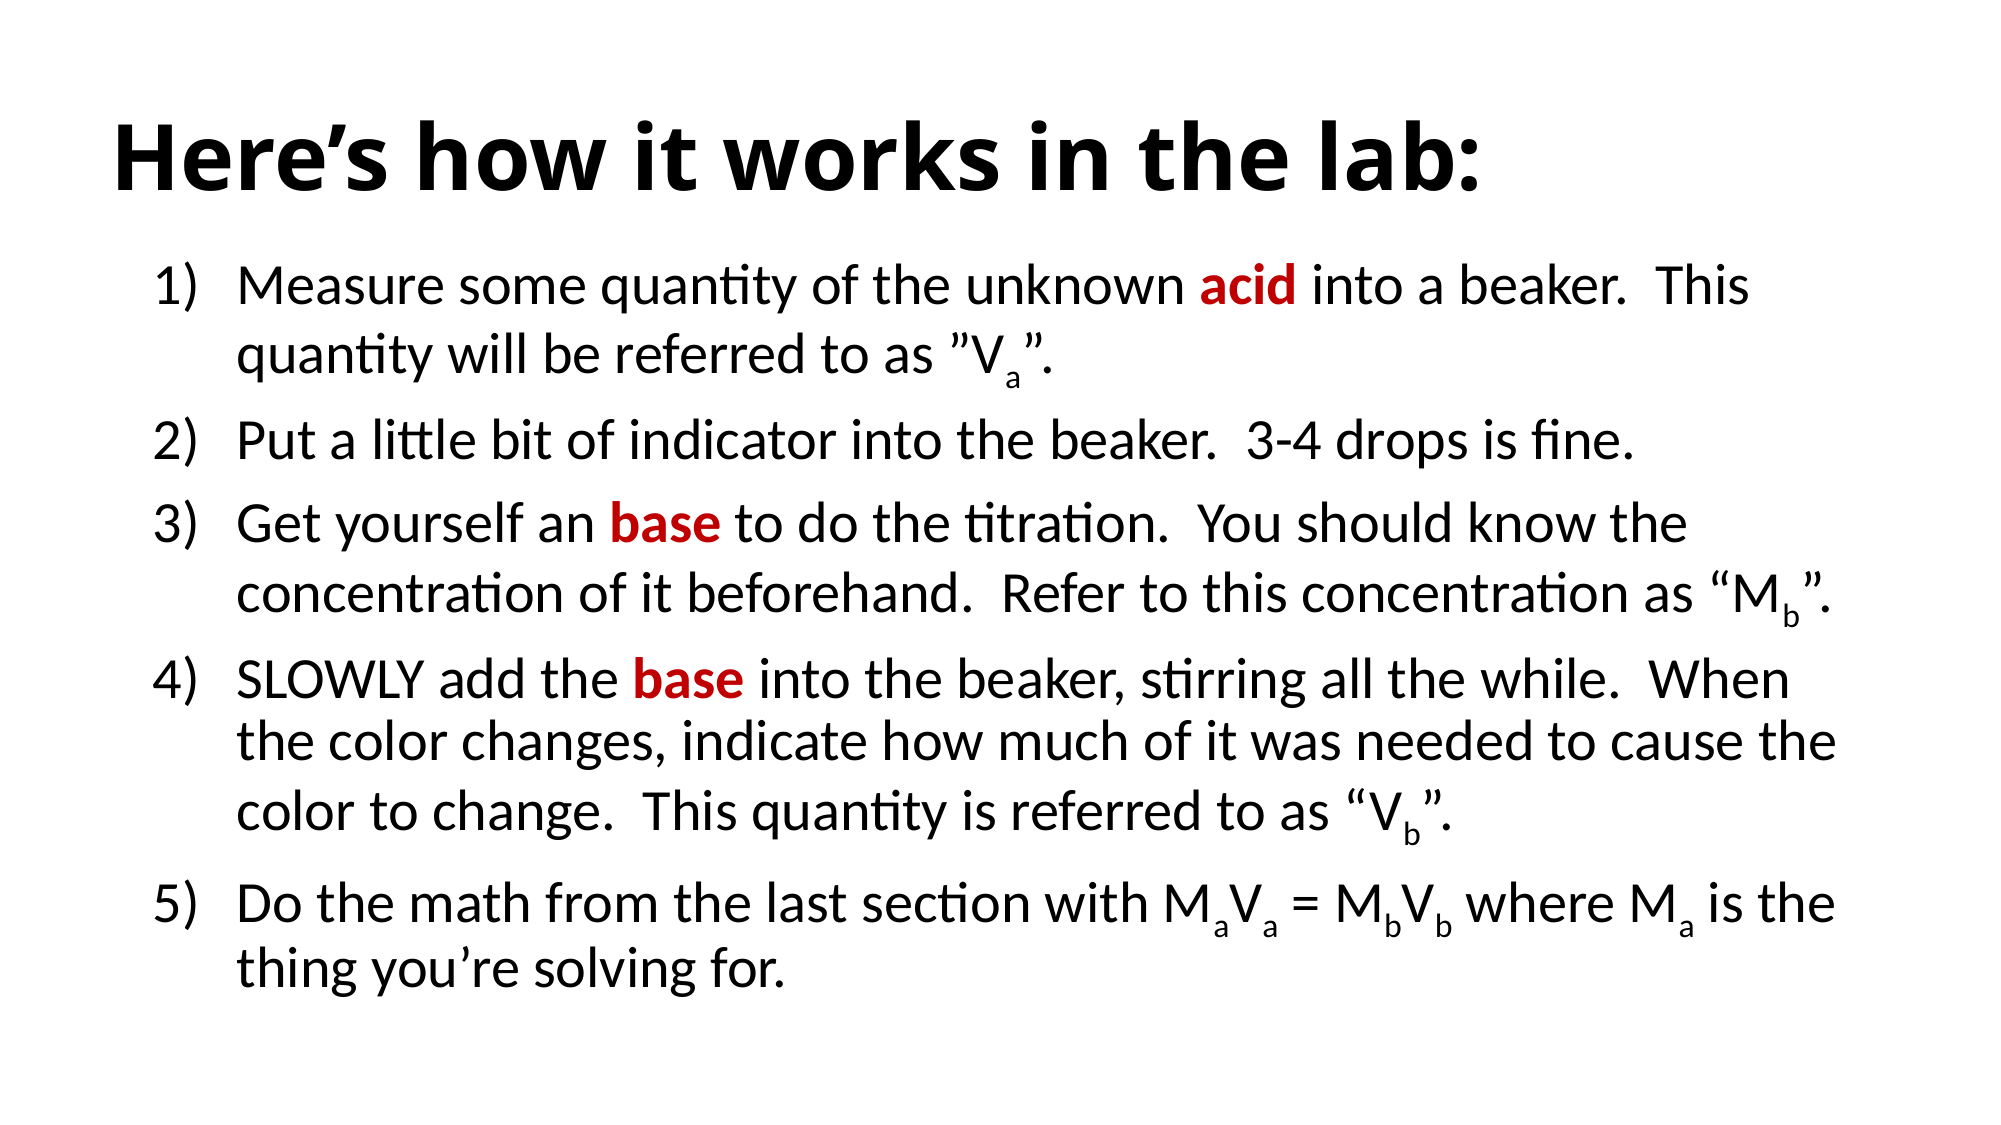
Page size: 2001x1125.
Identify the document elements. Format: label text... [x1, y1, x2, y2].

list Measure some quantity of the unknown acid into a beaker. This quantity will be referred to as ”Va”. Put a little bit of indicator into the beaker. 3-4 drops is fine. Get yourself an base to do the titration. You should know the concentration of it beforehand. Refer to this concentration as “Mb”. SLOWLY add the base into the beaker, stirring all the while. When the color changes, indicate how much of it was needed to cause the color to change. This quantity is referred to as “Vb”. Do the math from the last section with MaVa = MbVb where Ma is the thing you’re solving for. [137, 246, 1863, 1014]
title Here’s how it works in the lab: [94, 52, 1820, 270]
